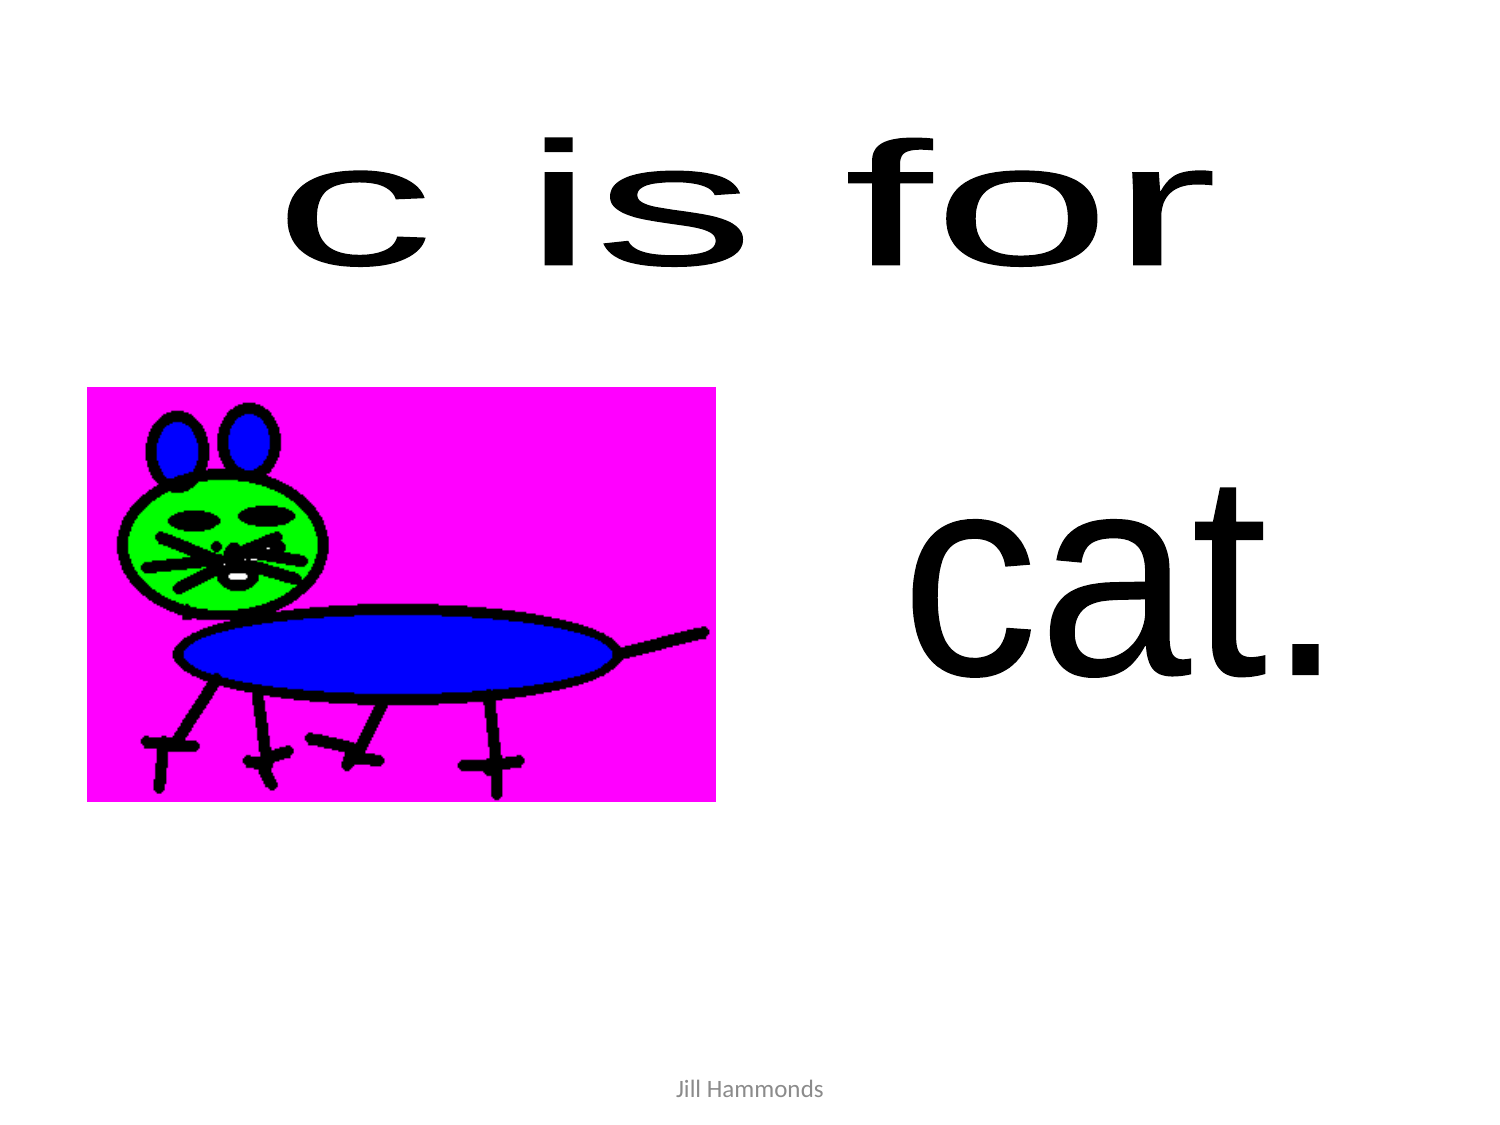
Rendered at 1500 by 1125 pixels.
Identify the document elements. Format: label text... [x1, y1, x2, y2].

footer Jill Hammonds [512, 1042, 988, 1103]
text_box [87, 387, 716, 802]
